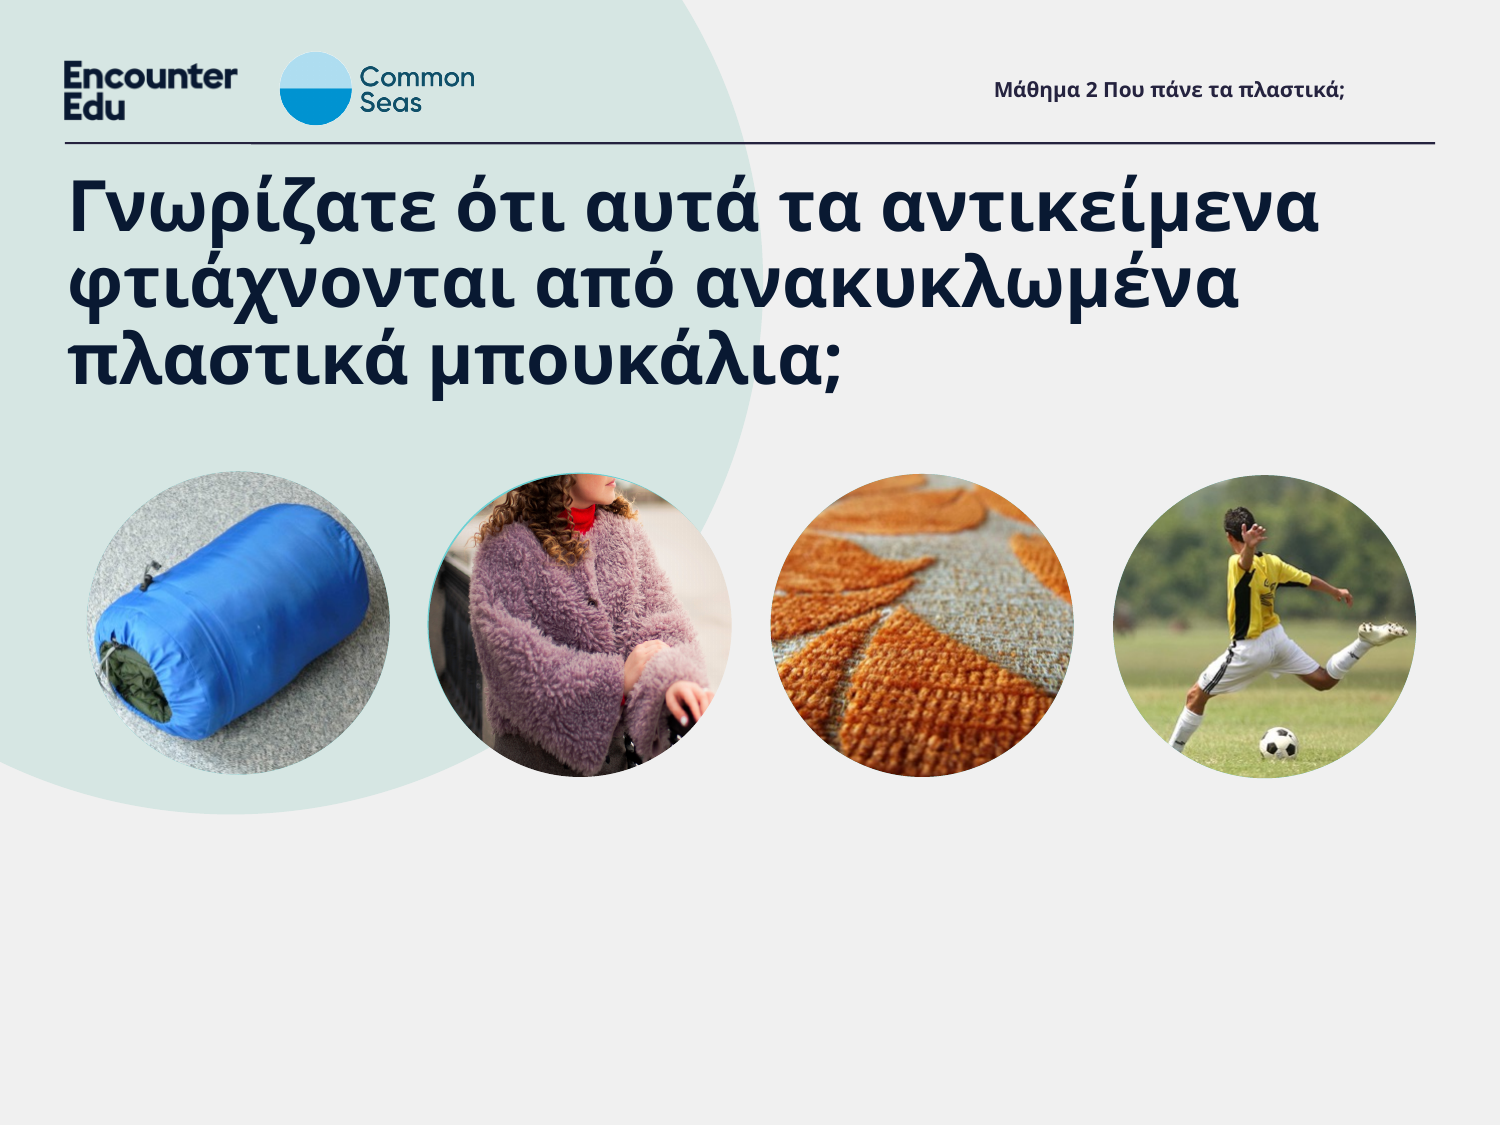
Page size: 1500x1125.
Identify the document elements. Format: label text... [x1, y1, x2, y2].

text_box [86, 471, 390, 775]
text_box [1113, 475, 1417, 779]
text_box [770, 473, 1074, 777]
list Γνωρίζατε ότι αυτά τα αντικείμενα φτιάχνονται από ανακυκλωμένα πλαστικά μπουκάλια; [59, 162, 1458, 388]
picture [60, 59, 243, 122]
title Μάθημα 2 Που πάνε τα πλαστικά; [749, 67, 1359, 114]
picture [272, 49, 482, 128]
text_box [428, 473, 732, 777]
